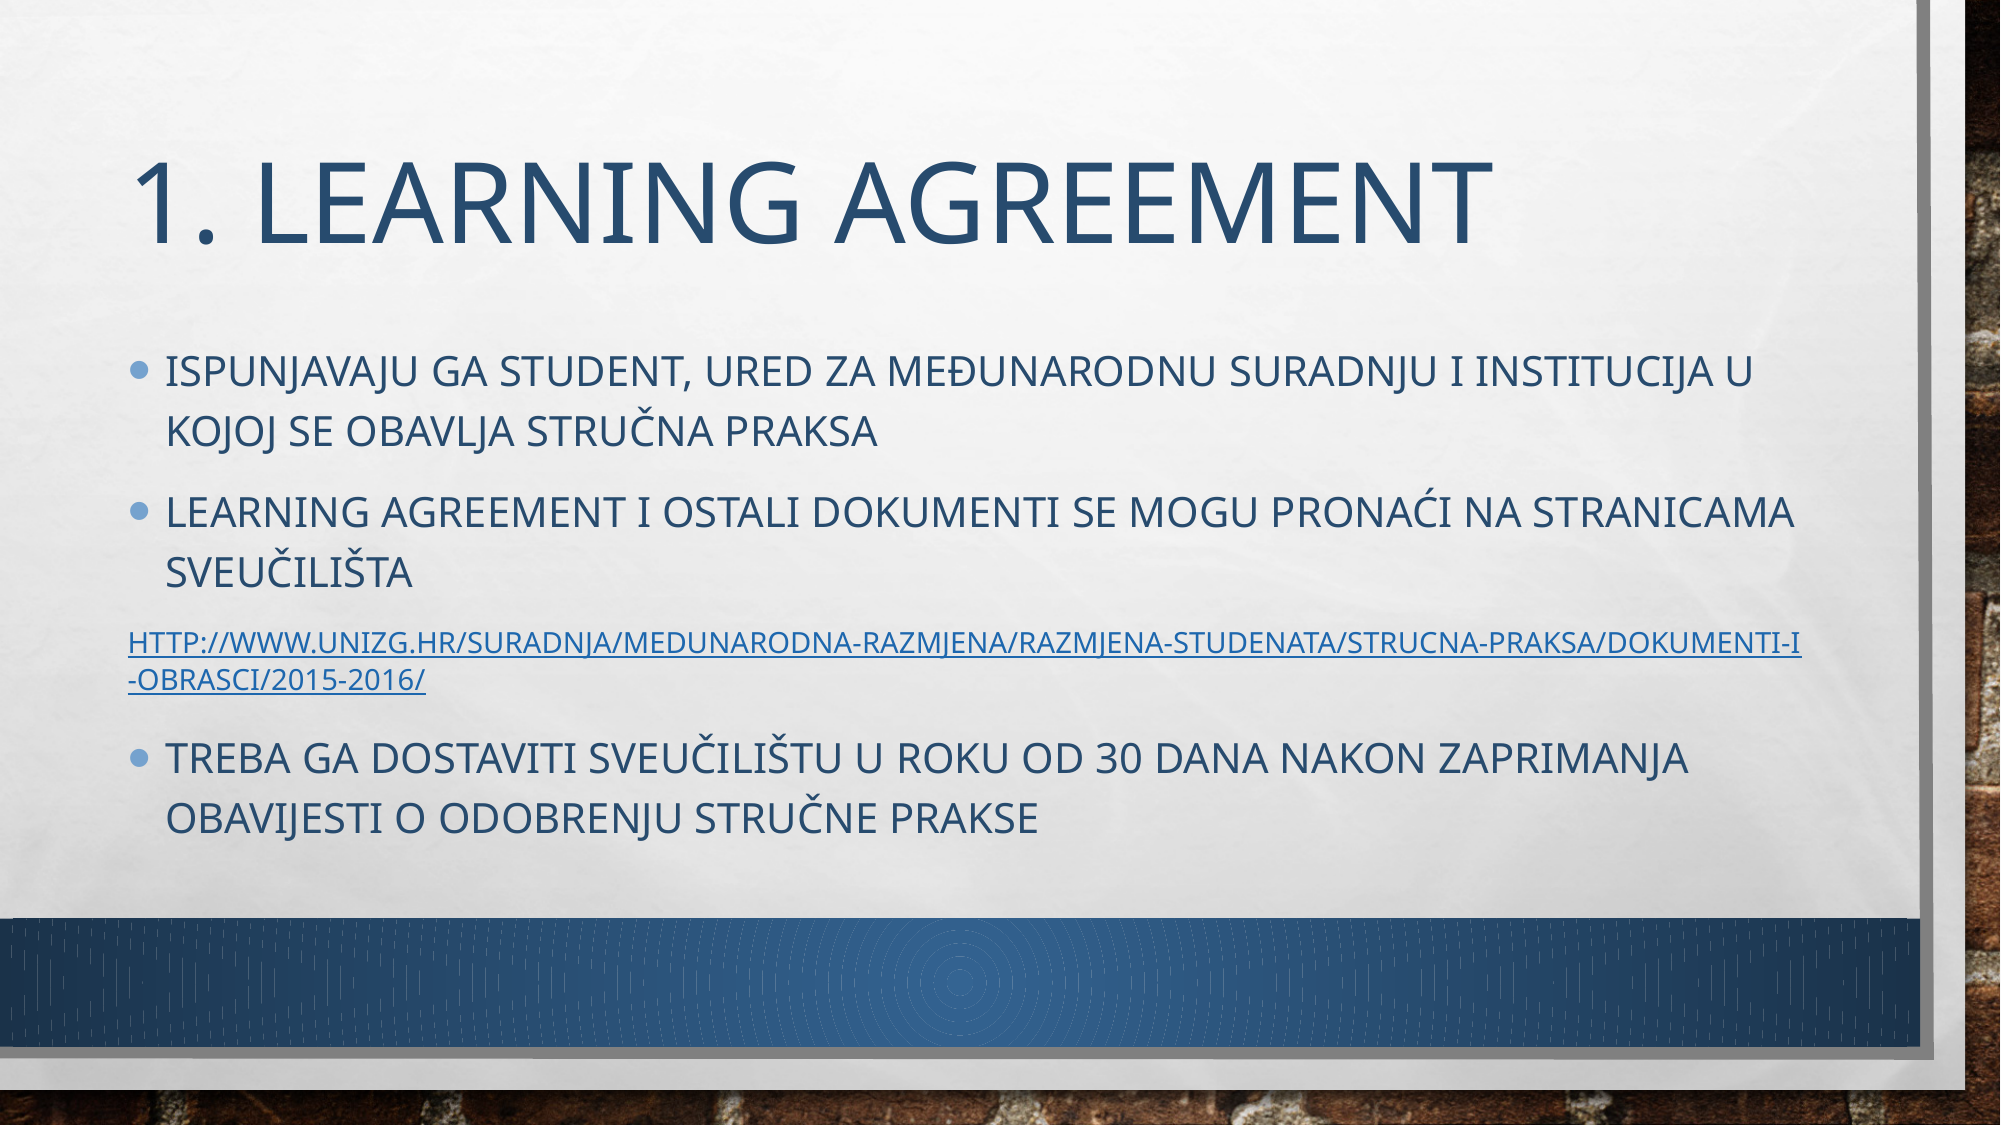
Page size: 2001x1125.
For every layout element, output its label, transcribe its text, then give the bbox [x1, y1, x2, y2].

picture [0, 0, 2000, 1125]
list Ispunjavaju ga student, ured za međunarodnu suradnju i institucija u kojoj se obavlja stručna praksa Learning Agreement i ostali dokumenti se mogu pronaći na stranicama sveučilišta http://www.unizg.hr/suradnja/medunarodna-razmjena/razmjena-studenata/strucna-praksa/dokumenti-i-obrasci/2015-2016/ Treba ga dostaviti sveučilištu U roku od 30 dana nakon zaprimanja obavijesti o odobrenju stručne prakse [112, 338, 1818, 882]
title 1. Learning agreement [112, 112, 1818, 302]
